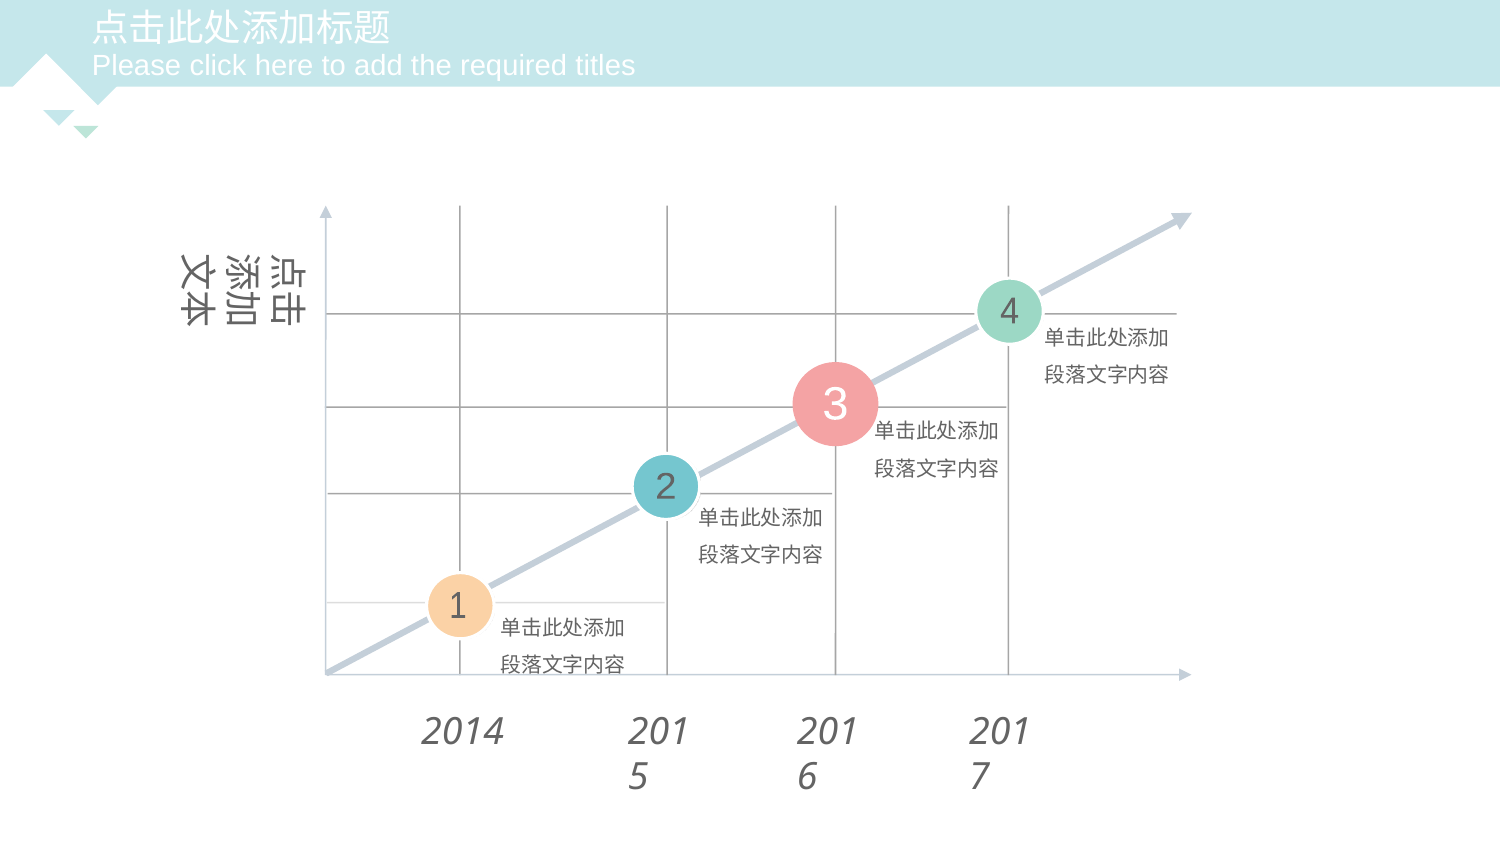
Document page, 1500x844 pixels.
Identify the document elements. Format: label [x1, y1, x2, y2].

text_box [426, 572, 495, 640]
text_box [667, 493, 846, 567]
text_box [76, 0, 653, 90]
text_box [243, 205, 1192, 761]
text_box [631, 452, 701, 520]
text_box [975, 277, 1045, 345]
text_box [792, 361, 879, 447]
text_box [459, 601, 668, 676]
text_box [1007, 312, 1193, 386]
text_box [835, 405, 1023, 480]
